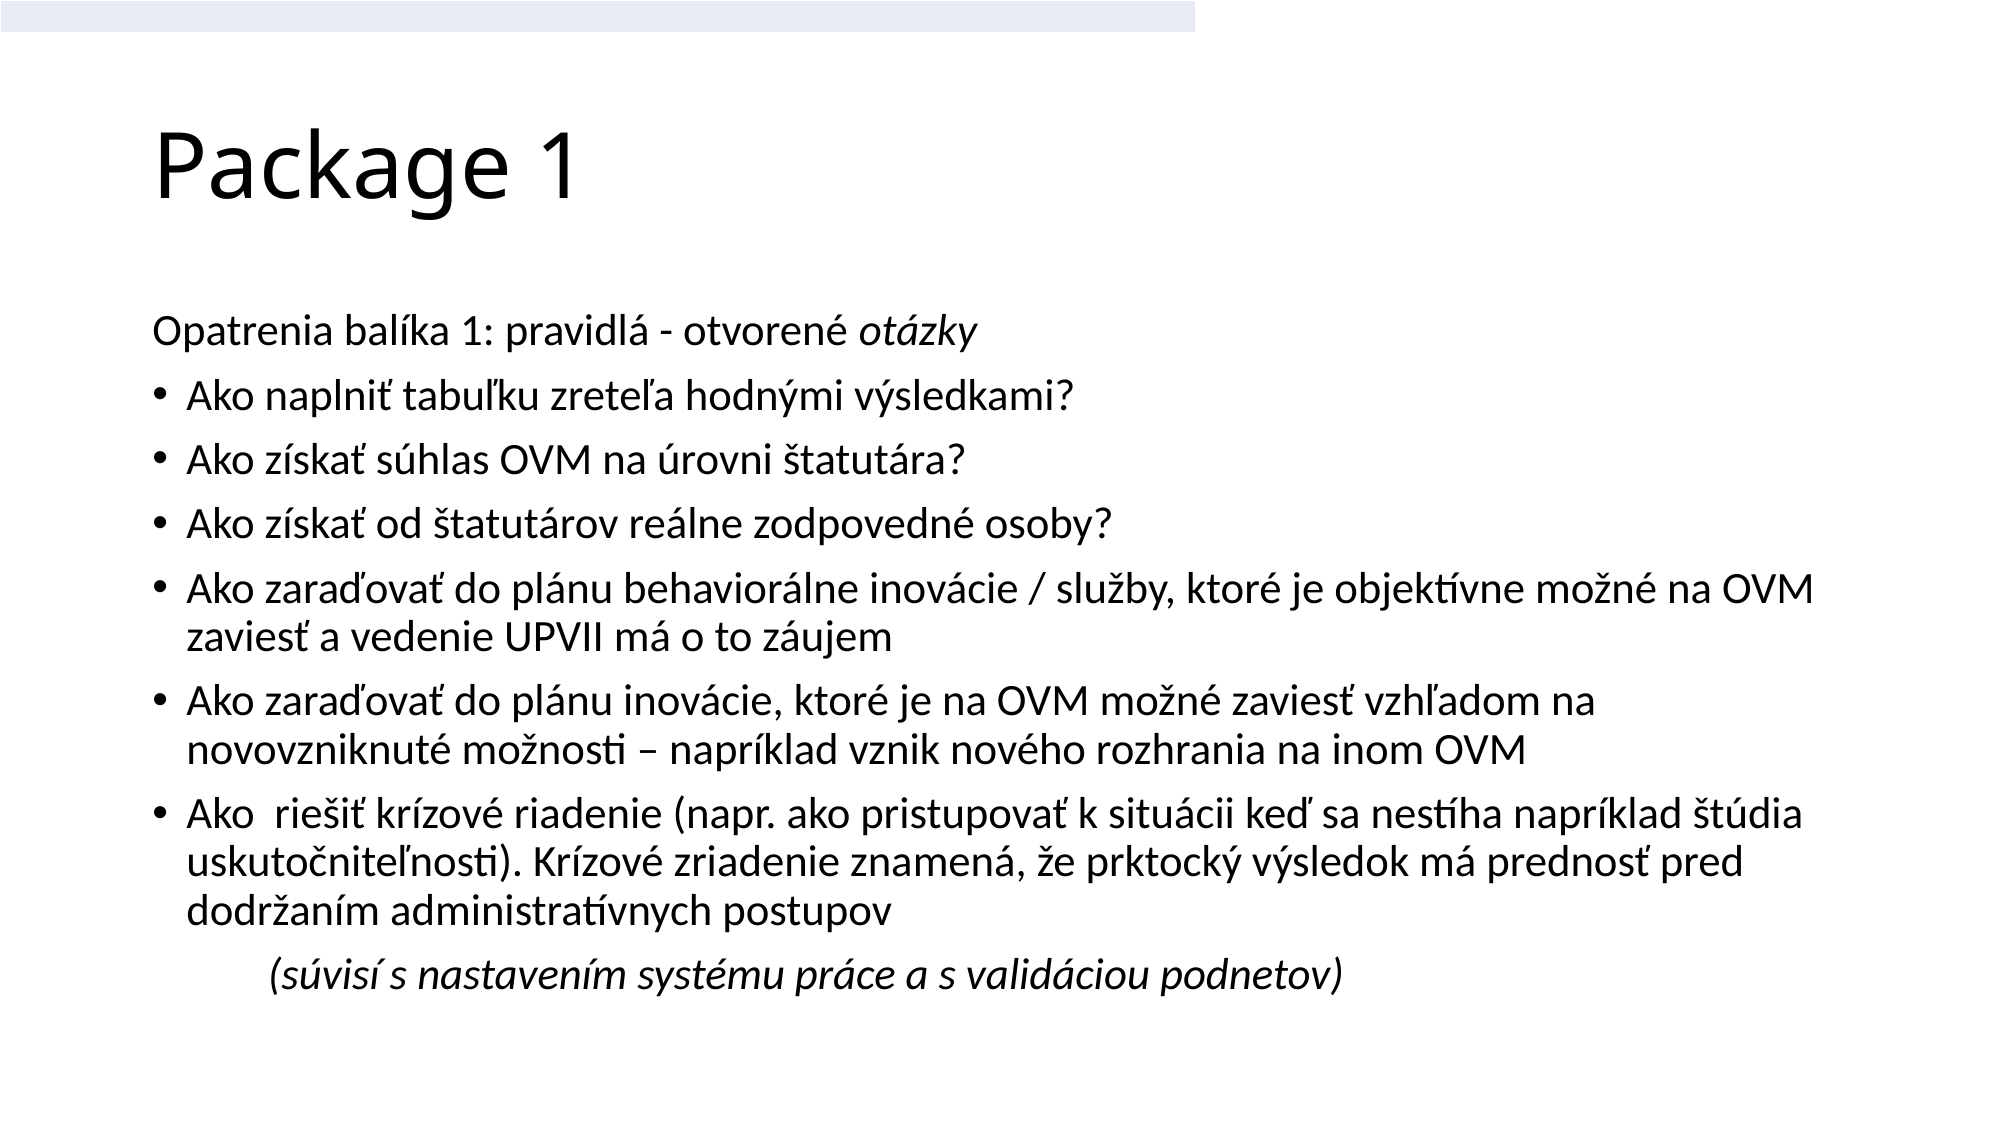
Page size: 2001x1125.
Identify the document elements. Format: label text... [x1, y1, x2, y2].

table_header [1, 1, 1195, 32]
list Opatrenia balíka 1: pravidlá - otvorené otázky Ako naplniť tabuľku zreteľa hodnými výsledkami? Ako získať súhlas OVM na úrovni štatutára? Ako získať od štatutárov reálne zodpovedné osoby? Ako zaraďovať do plánu behaviorálne inovácie / služby, ktoré je objektívne možné na OVM zaviesť a vedenie UPVII má o to záujem Ako zaraďovať do plánu inovácie, ktoré je na OVM možné zaviesť vzhľadom na novovzniknuté možnosti – napríklad vznik nového rozhrania na inom OVM Ako riešiť krízové riadenie (napr. ako pristupovať k situácii keď sa nestíha napríklad štúdia uskutočniteľnosti). Krízové zriadenie znamená, že prktocký výsledok má prednosť pred dodržaním administratívnych postupov (súvisí s nastavením systému práce a s validáciou podnetov) [137, 299, 1863, 1014]
title Package 1 [137, 59, 1863, 278]
